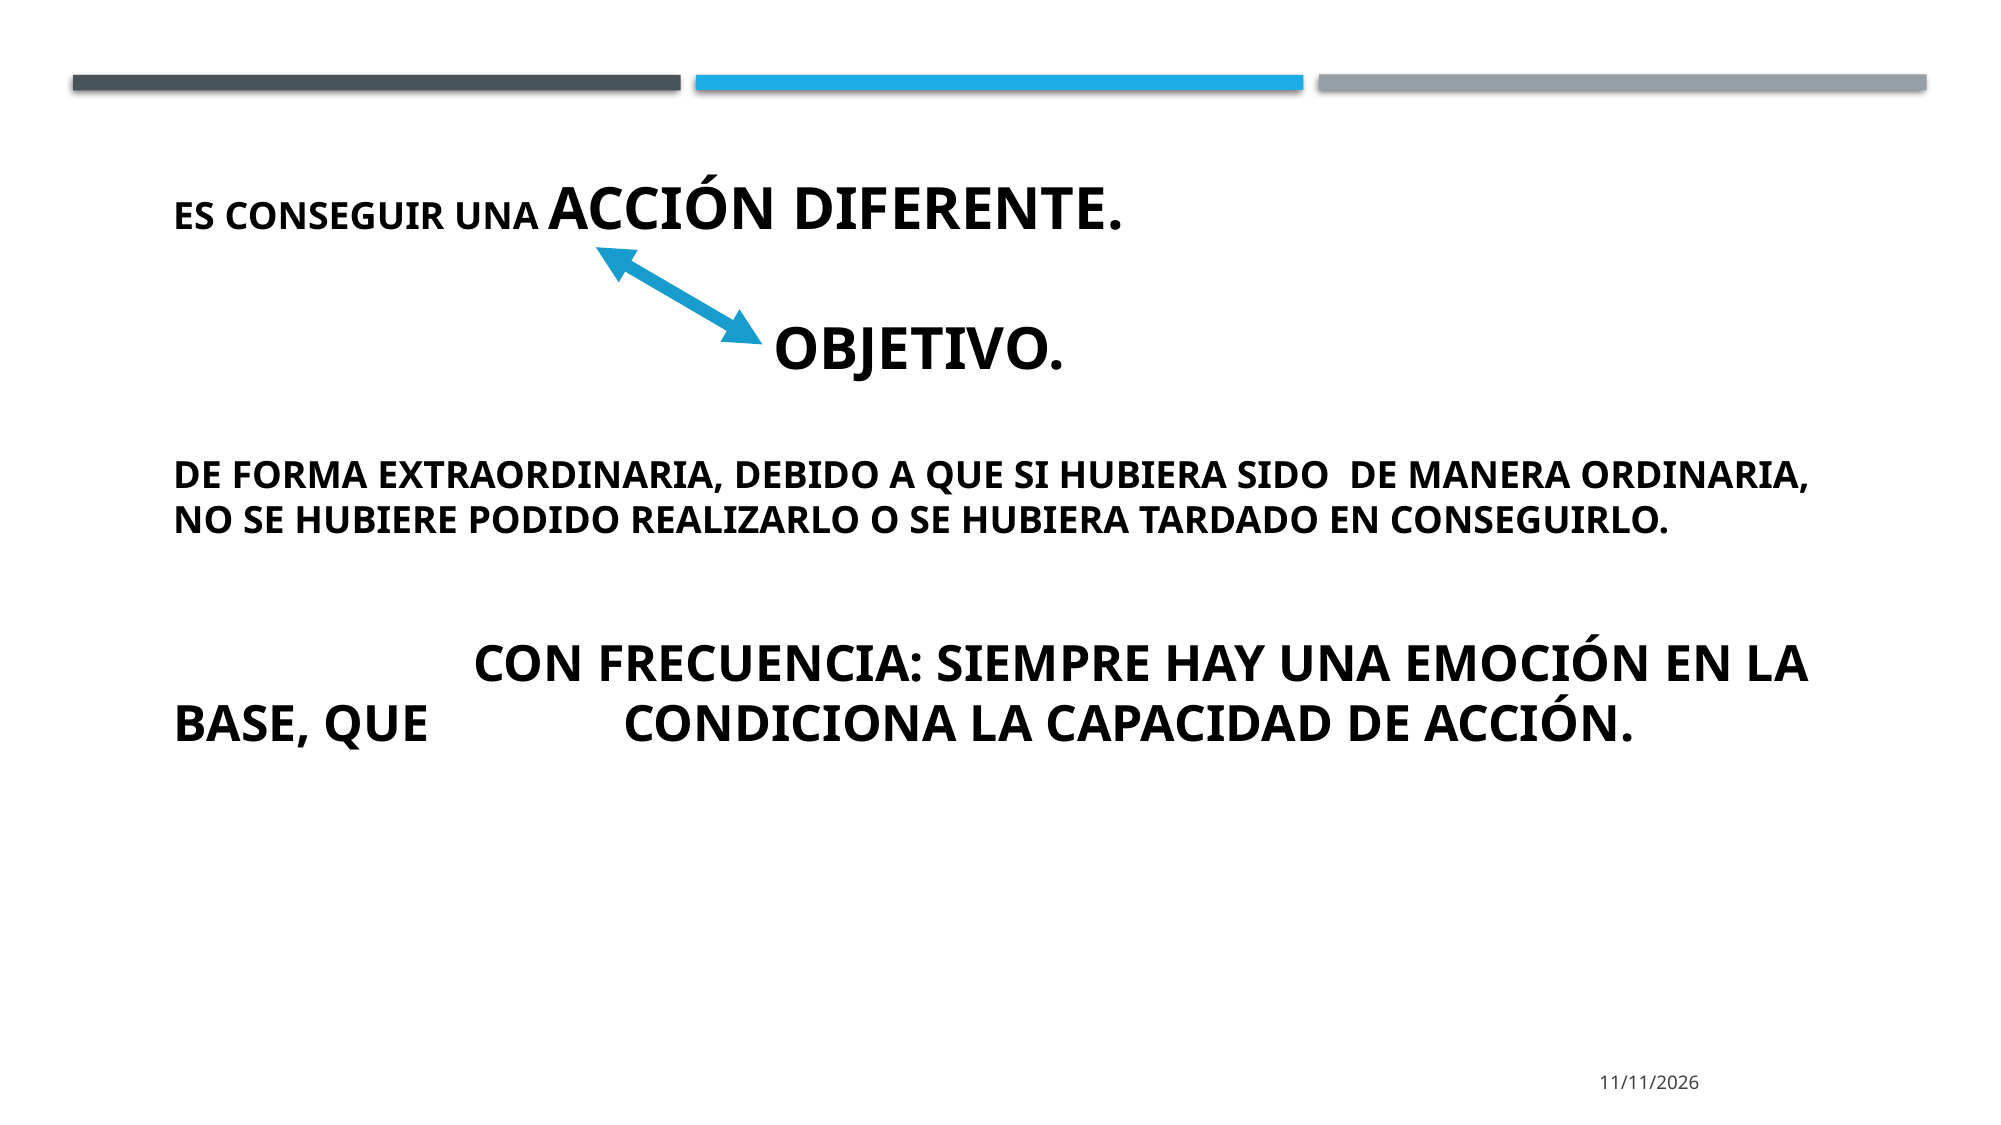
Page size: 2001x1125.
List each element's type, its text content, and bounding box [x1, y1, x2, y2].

text_box ES CONSEGUIR UNA ACCIÓN DIFERENTE. OBJETIVO. DE FORMA EXTRAORDINARIA, DEBIDO A QUE SI HUBIERA SIDO DE MANERA ORDINARIA, NO SE HUBIERE PODIDO REALIZARLO O SE HUBIERA TARDADO EN CONSEGUIRLO. CON FRECUENCIA: SIEMPRE HAY UNA EMOCIÓN EN LA BASE, QUE CONDICIONA LA CAPACIDAD DE ACCIÓN. [158, 163, 1882, 759]
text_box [595, 246, 763, 345]
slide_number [1247, 1053, 1715, 1114]
